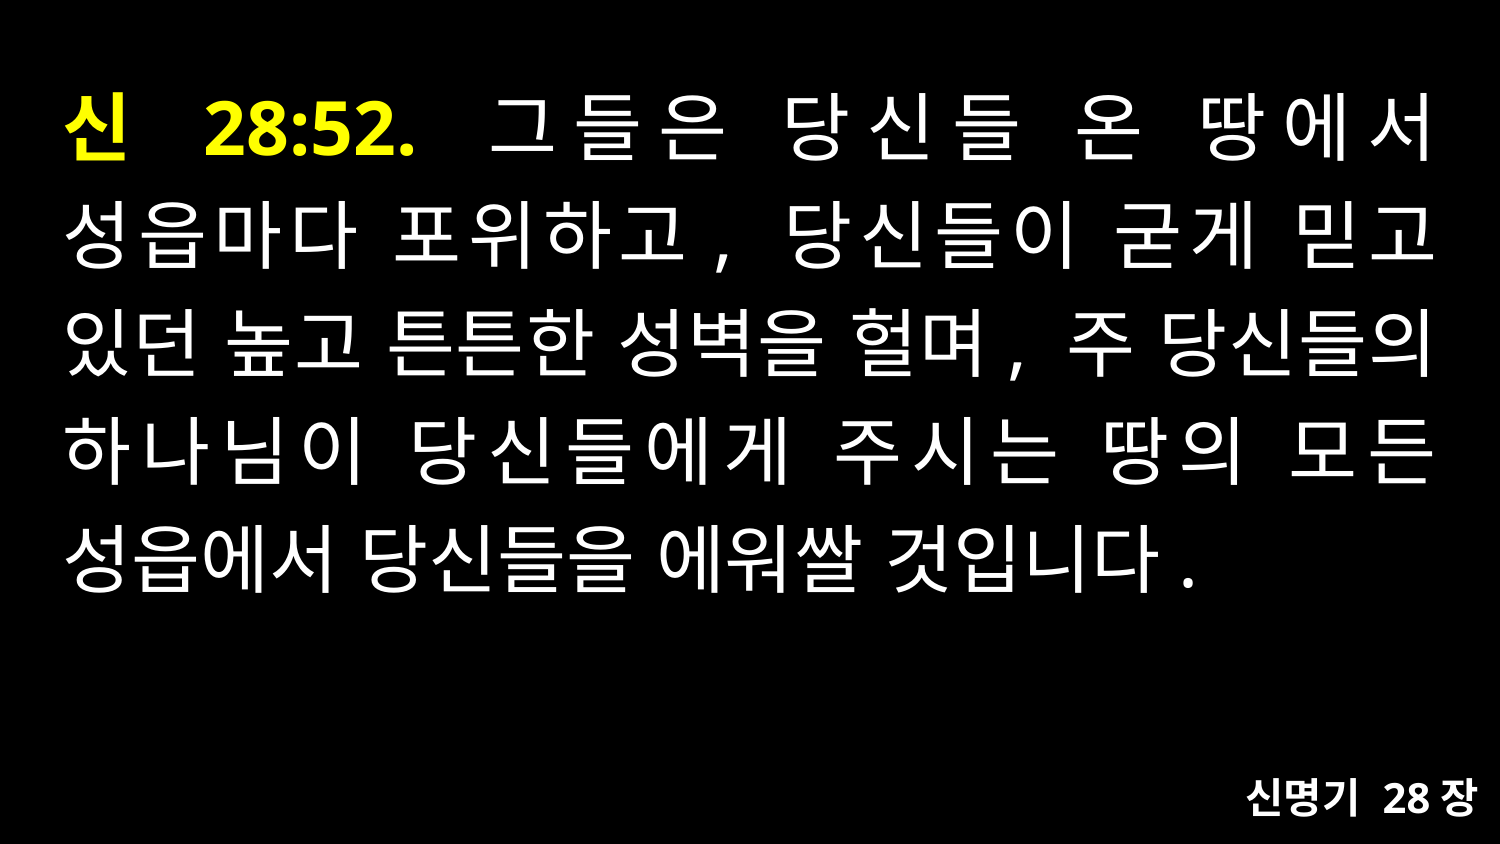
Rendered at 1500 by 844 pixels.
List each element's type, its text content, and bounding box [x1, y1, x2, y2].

subtitle 신명기 28장 [916, 770, 1500, 844]
title 신 28:52. 그들은 당신들 온 땅에서 성읍마다 포위하고, 당신들이 굳게 믿고 있던 높고 튼튼한 성벽을 헐며, 주 당신들의 하나님이 당신들에게 주시는 땅의 모든 성읍에서 당신들을 에워쌀 것입니다. [0, 0, 1500, 844]
